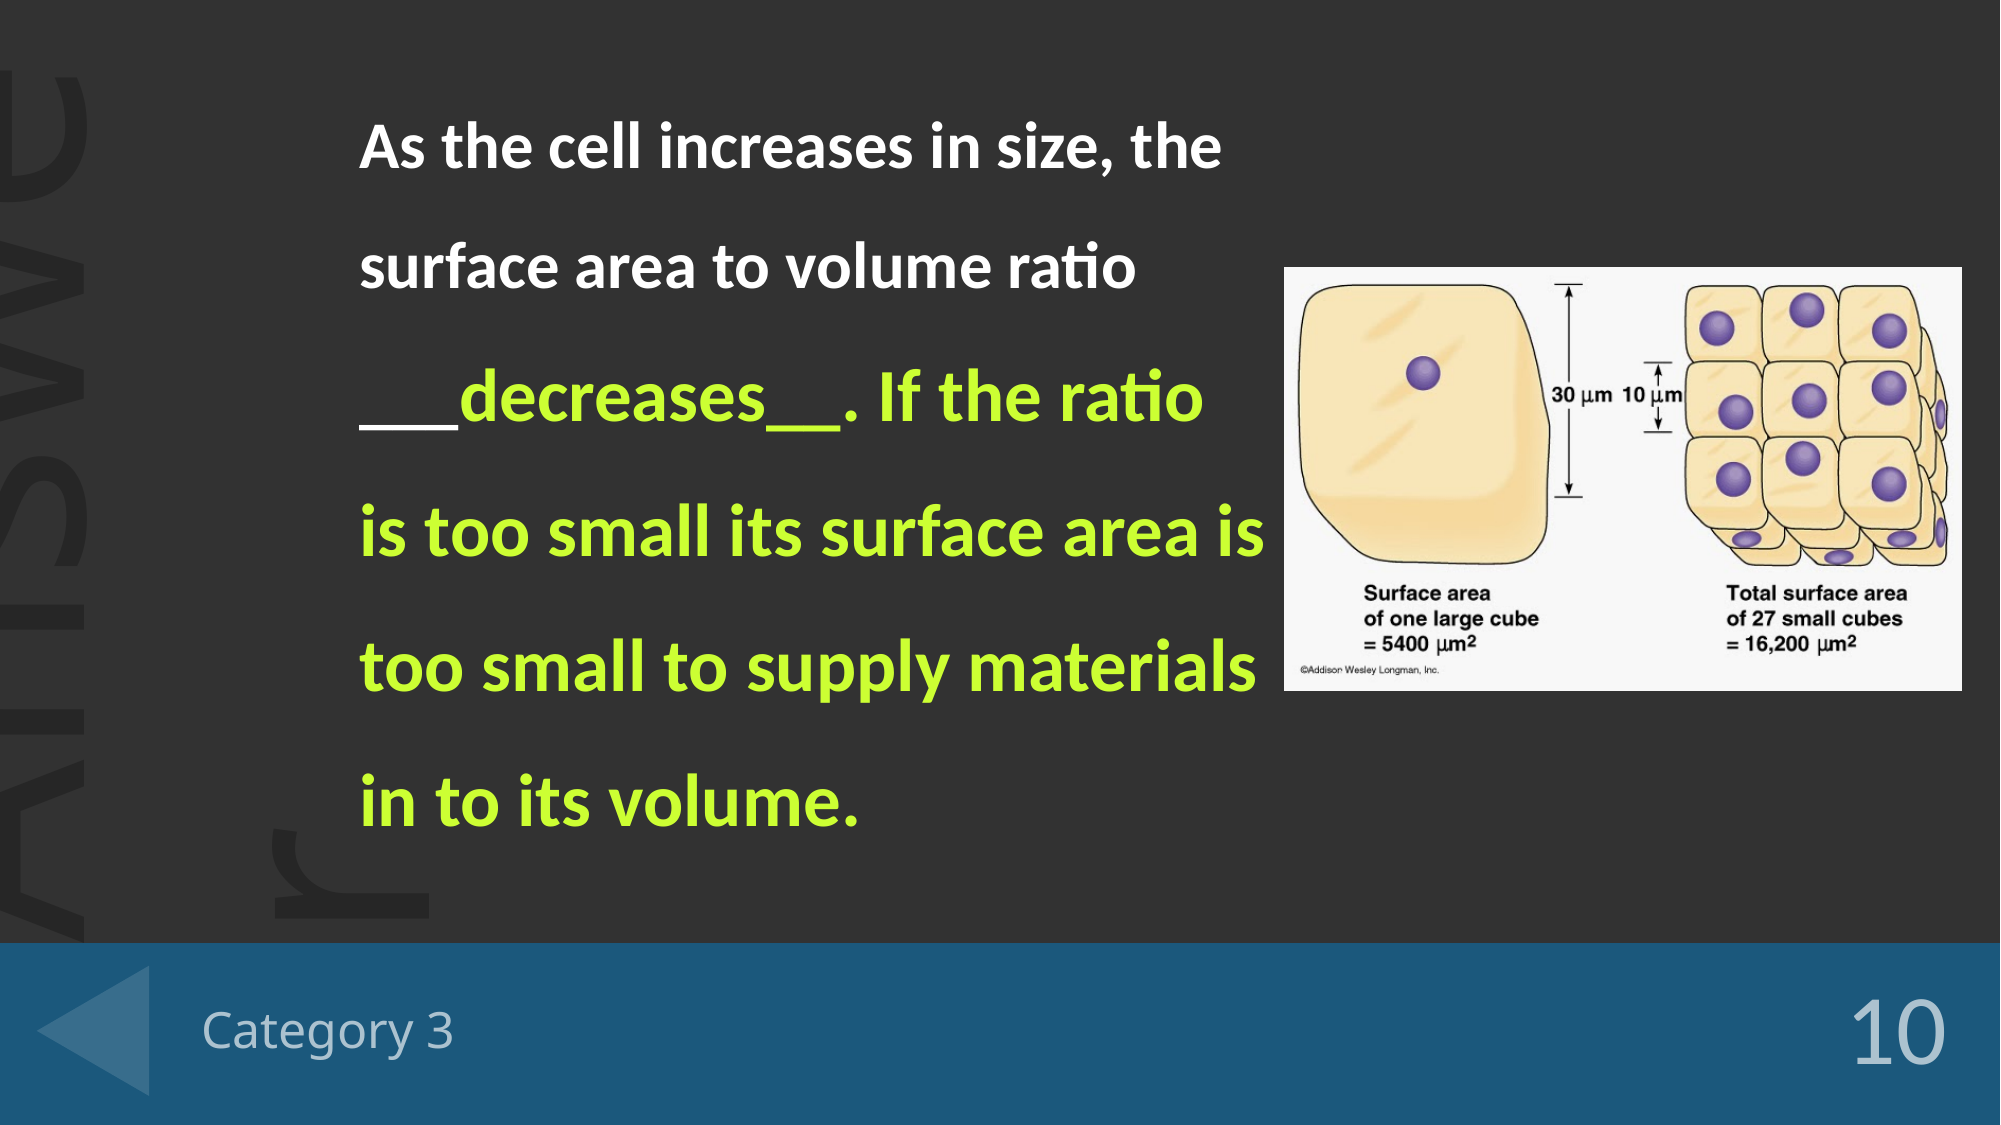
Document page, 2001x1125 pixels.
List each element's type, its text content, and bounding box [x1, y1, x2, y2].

title Category 3 [185, 967, 1494, 1097]
list 10 [1494, 967, 1963, 1097]
list As the cell increases in size, the surface area to volume ratio ___decreases__. If the ratio is too small its surface area is too small to supply materials in to its volume. [344, 0, 1285, 904]
picture [1284, 267, 1962, 691]
